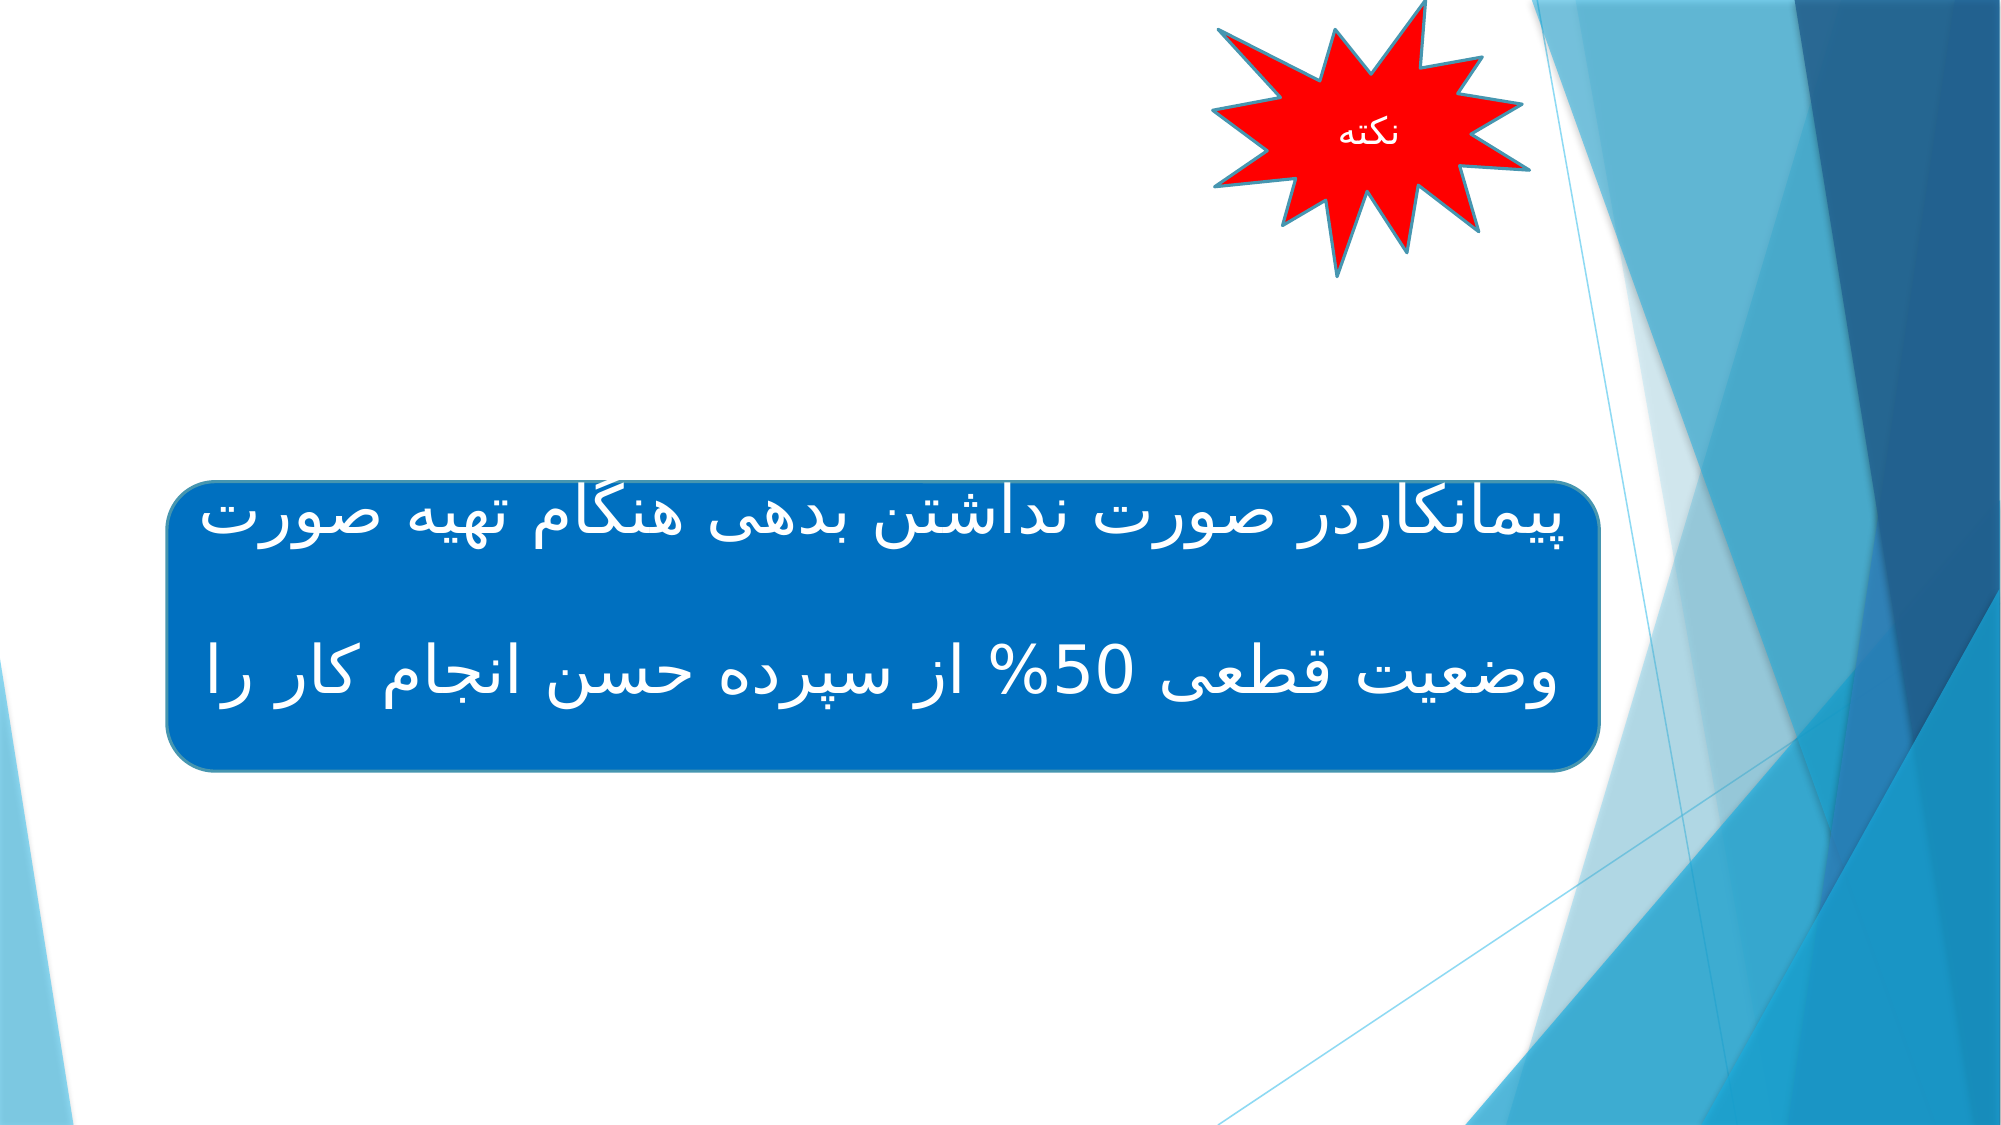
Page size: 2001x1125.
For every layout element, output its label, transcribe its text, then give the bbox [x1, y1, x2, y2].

text_box نکته [1211, 0, 1532, 279]
text_box پیمانکاردر صورت نداشتن بدهی هنگام تهیه صورت وضعیت قطعی 50% از سپرده حسن انجام کار را از کارفرما دریافت می کند [165, 480, 1601, 773]
